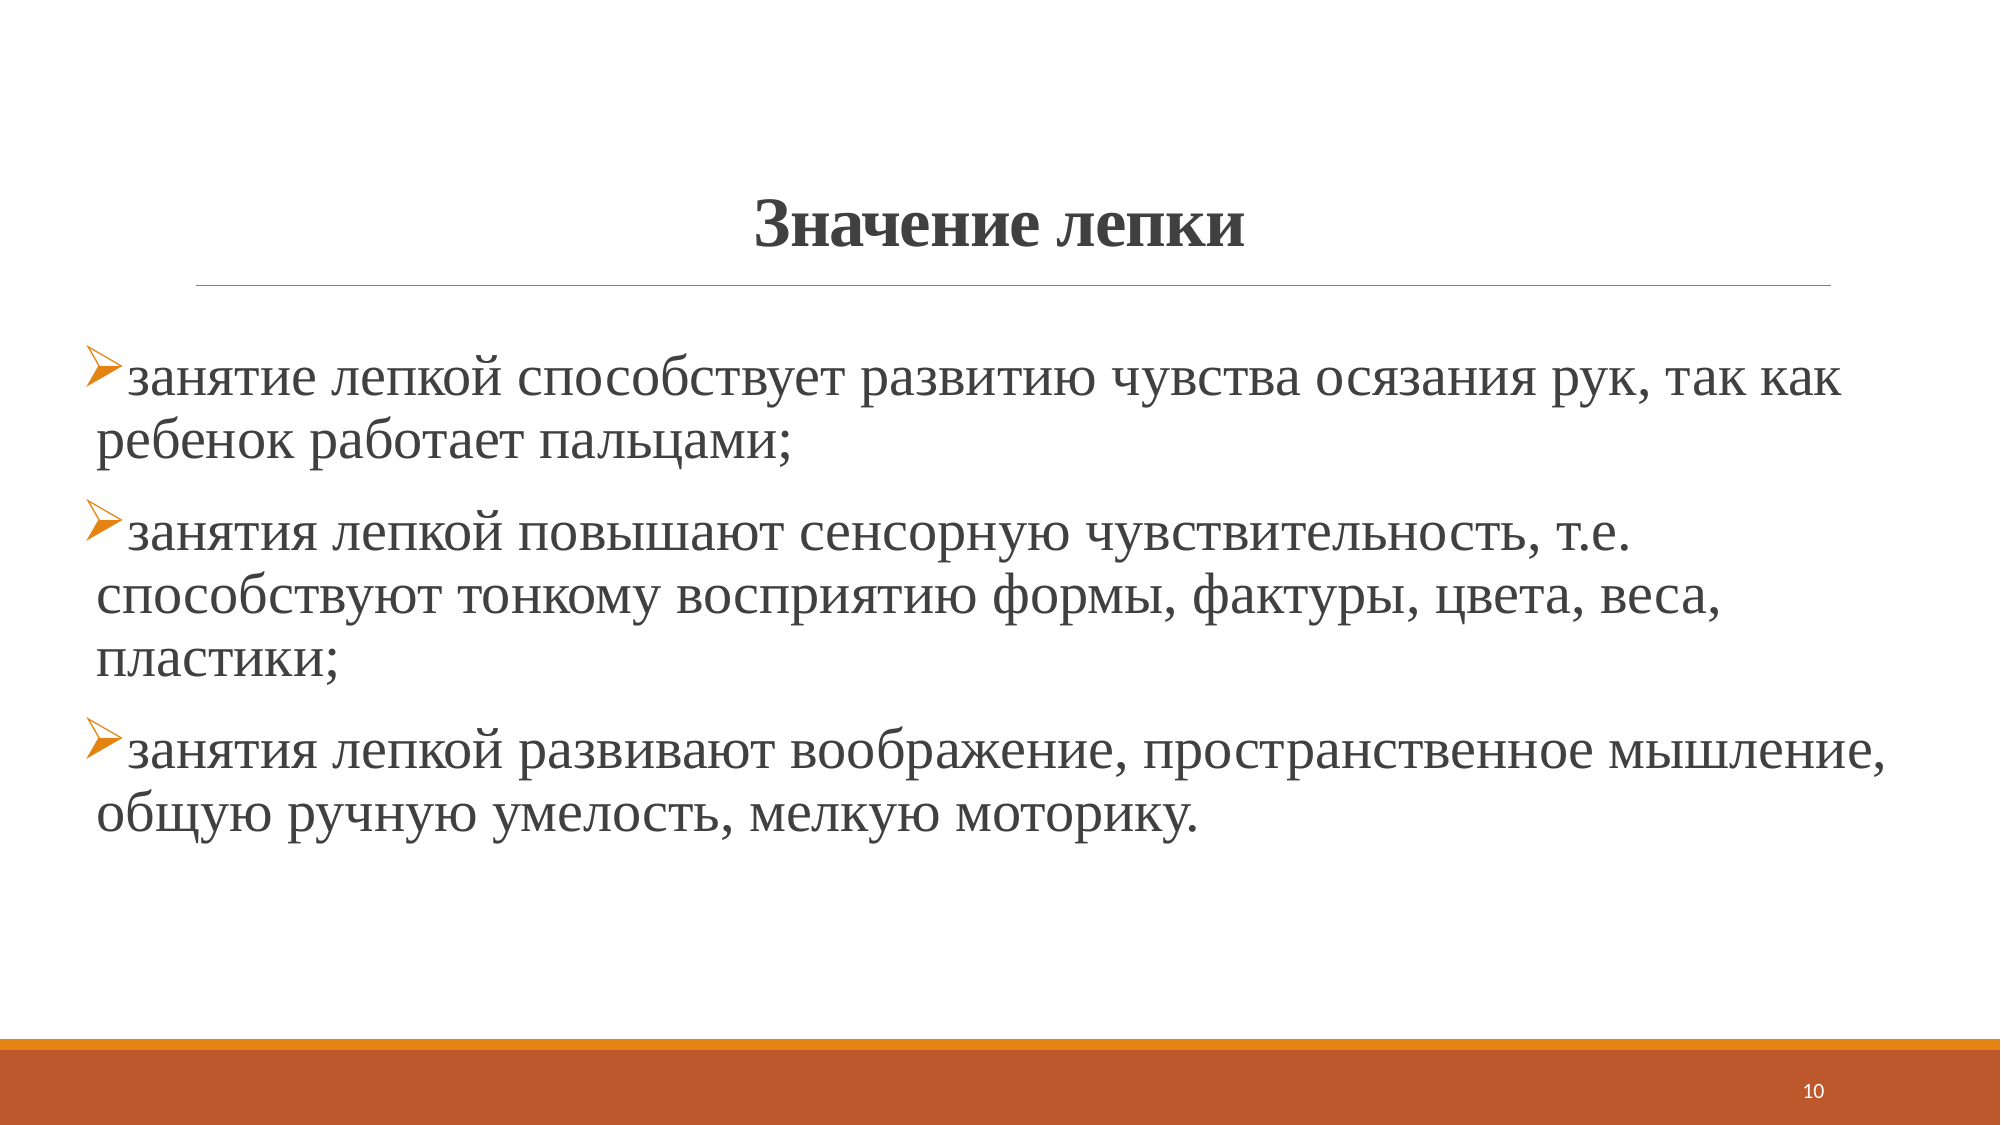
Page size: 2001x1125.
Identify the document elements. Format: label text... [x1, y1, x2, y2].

slide_number 10 [1624, 1059, 1840, 1120]
list занятие лепкой способствует развитию чувства осязания рук, так как ребенок работает пальцами; занятия лепкой повышают сенсорную чувствительность, т.е. способствуют тонкому восприятию формы, фактуры, цвета, веса, пластики; занятия лепкой развивают воображение, пространственное мышление, общую ручную умелость, мелкую моторику. [81, 337, 1919, 994]
title Значение лепки [110, 30, 1890, 269]
